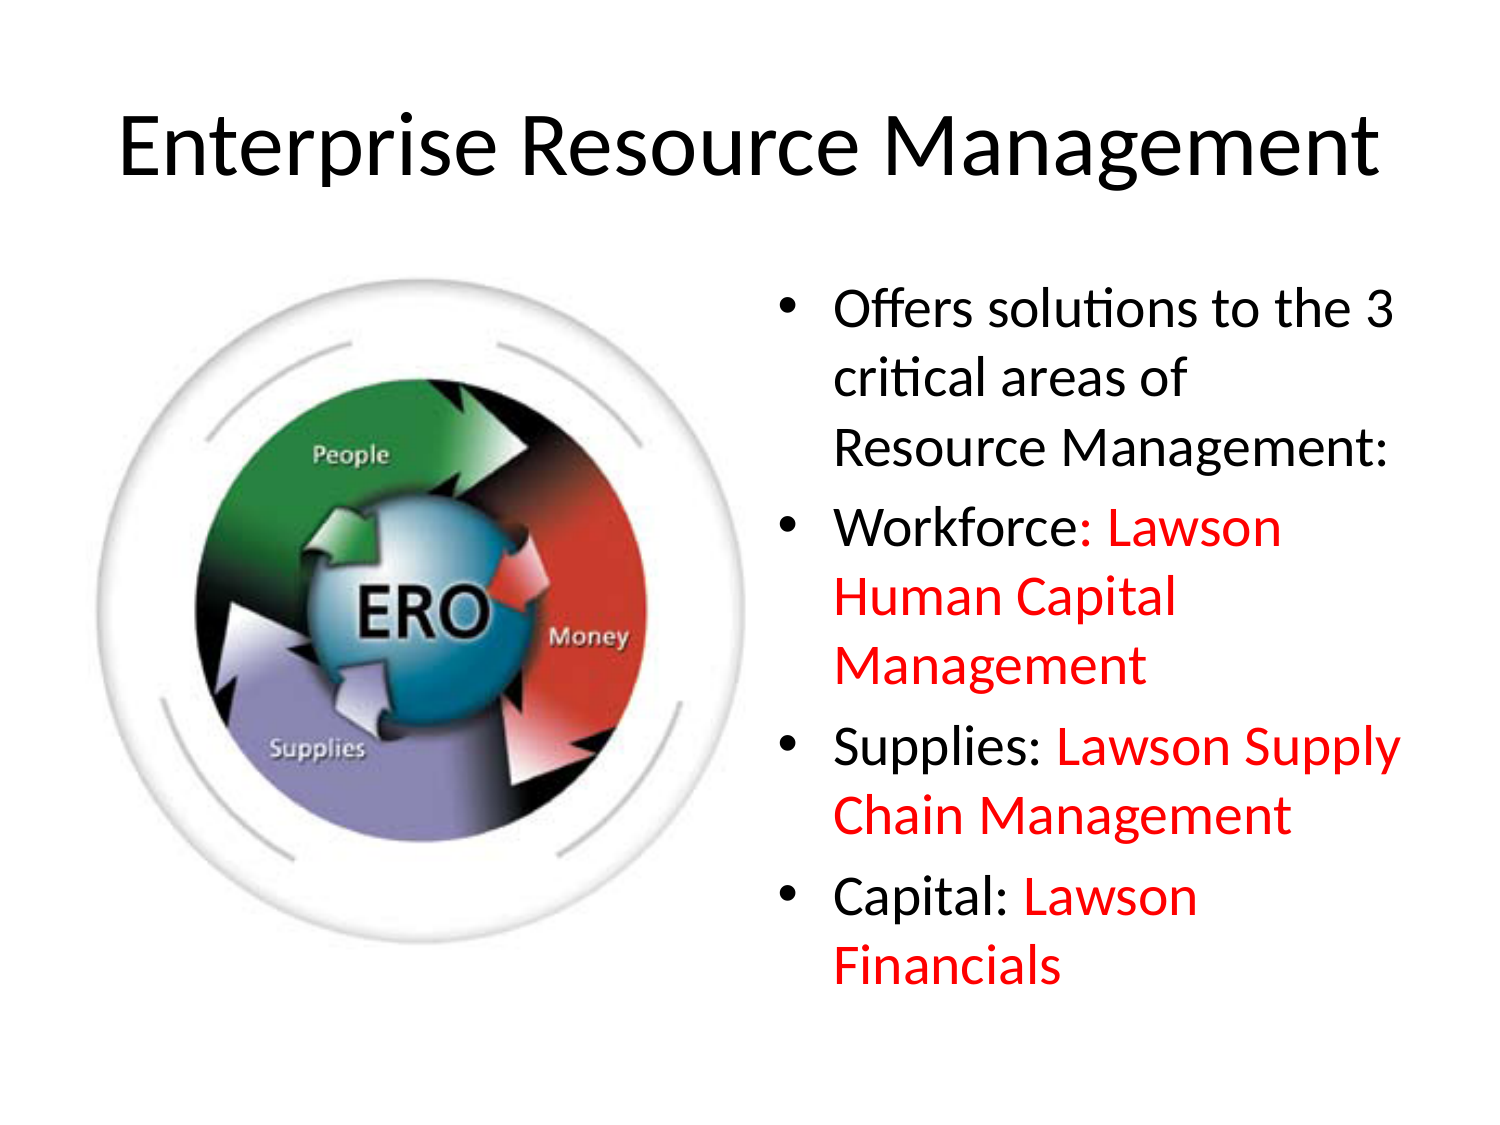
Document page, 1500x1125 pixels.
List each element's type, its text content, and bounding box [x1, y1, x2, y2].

list Offers solutions to the 3 critical areas of Resource Management: Workforce: Lawson Human Capital Management Supplies: Lawson Supply Chain Management Capital: Lawson Financials [854, 262, 1425, 1005]
title Enterprise Resource Management [75, 45, 1425, 233]
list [0, 187, 851, 1063]
